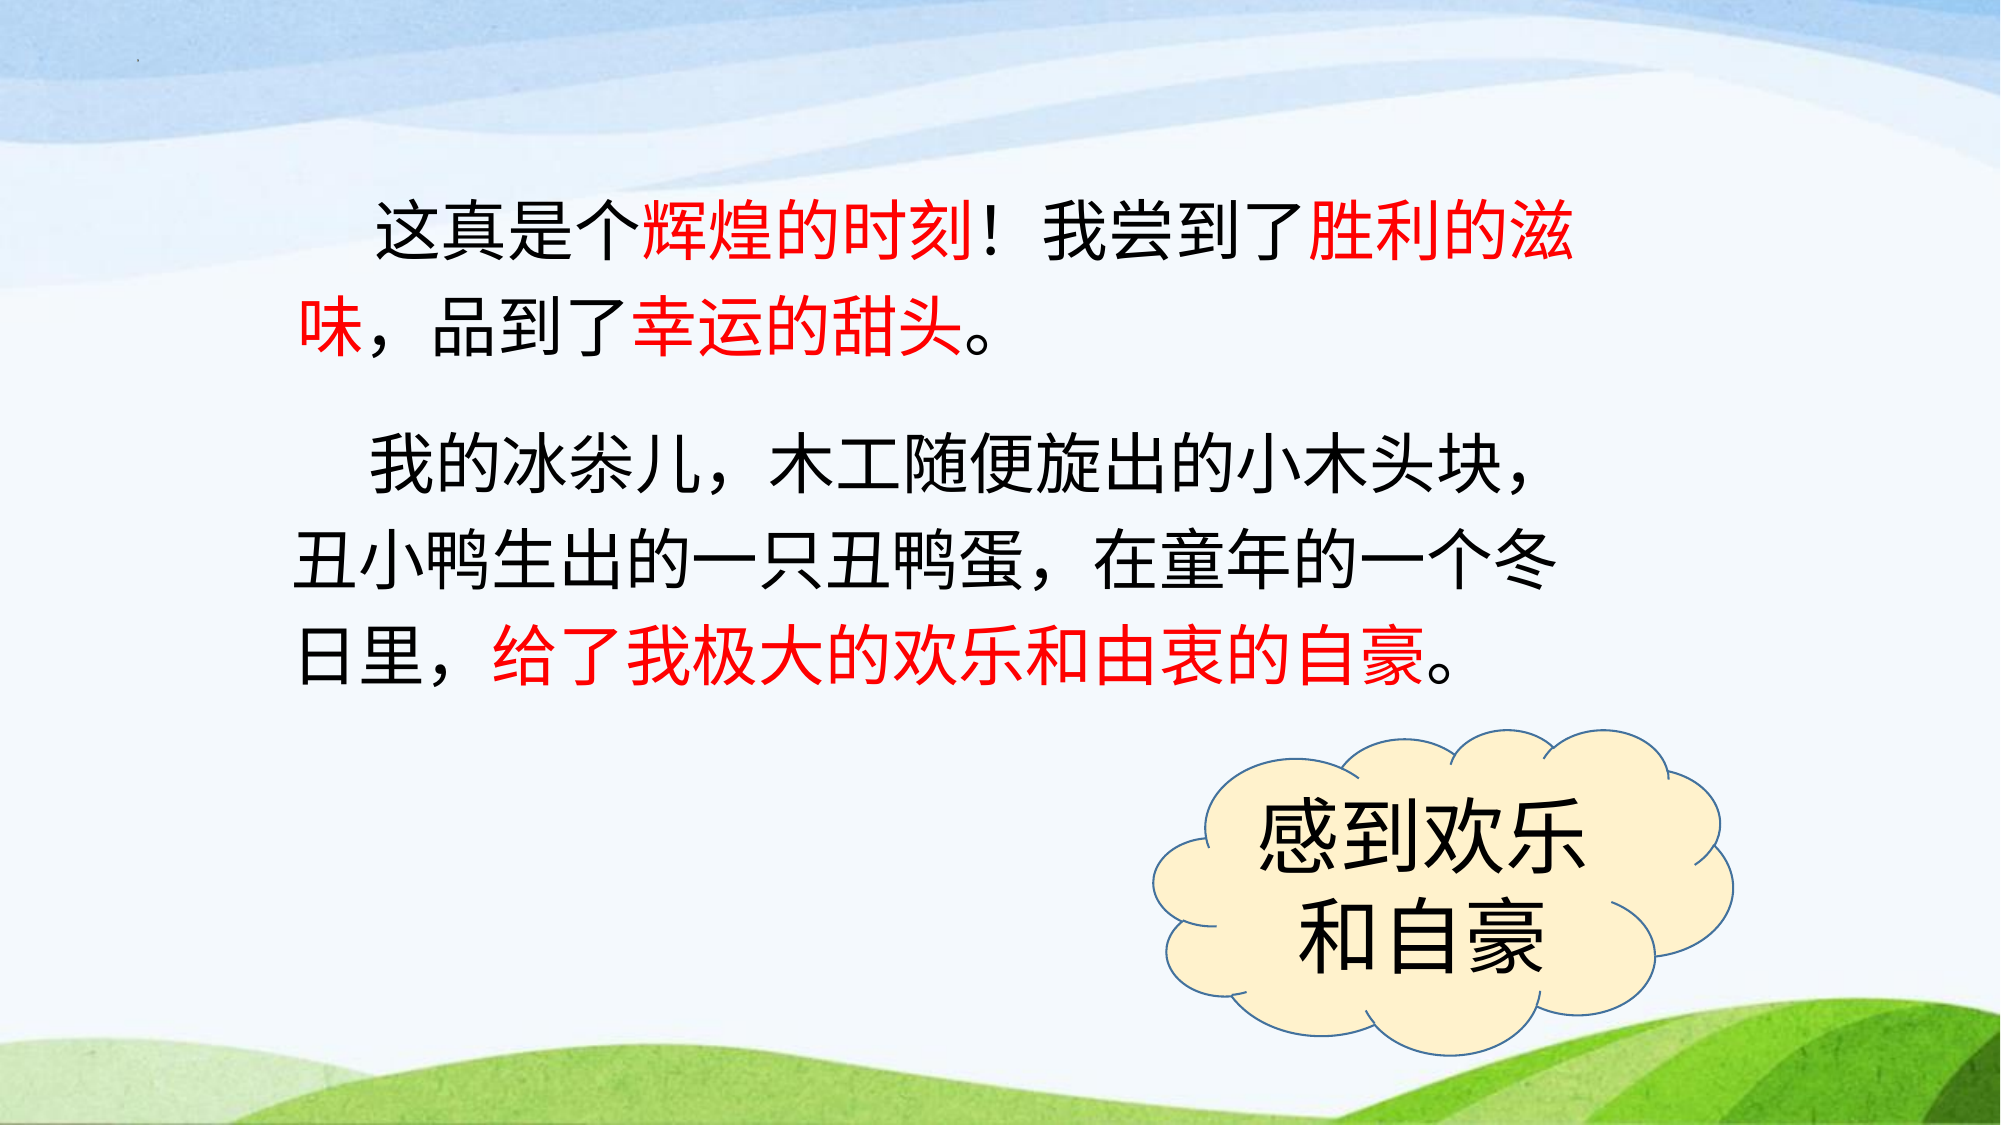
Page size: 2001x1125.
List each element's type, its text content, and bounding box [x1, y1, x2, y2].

text_box 感到欢乐和自豪 [1152, 729, 1735, 1057]
text_box 这真是个辉煌的时刻！我尝到了胜利的滋味，品到了幸运的甜头。 [282, 165, 1615, 373]
picture [0, 0, 2001, 1125]
text_box 我的冰尜儿，木工随便旋出的小木头块，丑小鸭生出的一只丑鸭蛋，在童年的一个冬日里，给了我极大的欢乐和由衷的自豪。 [276, 398, 1621, 702]
